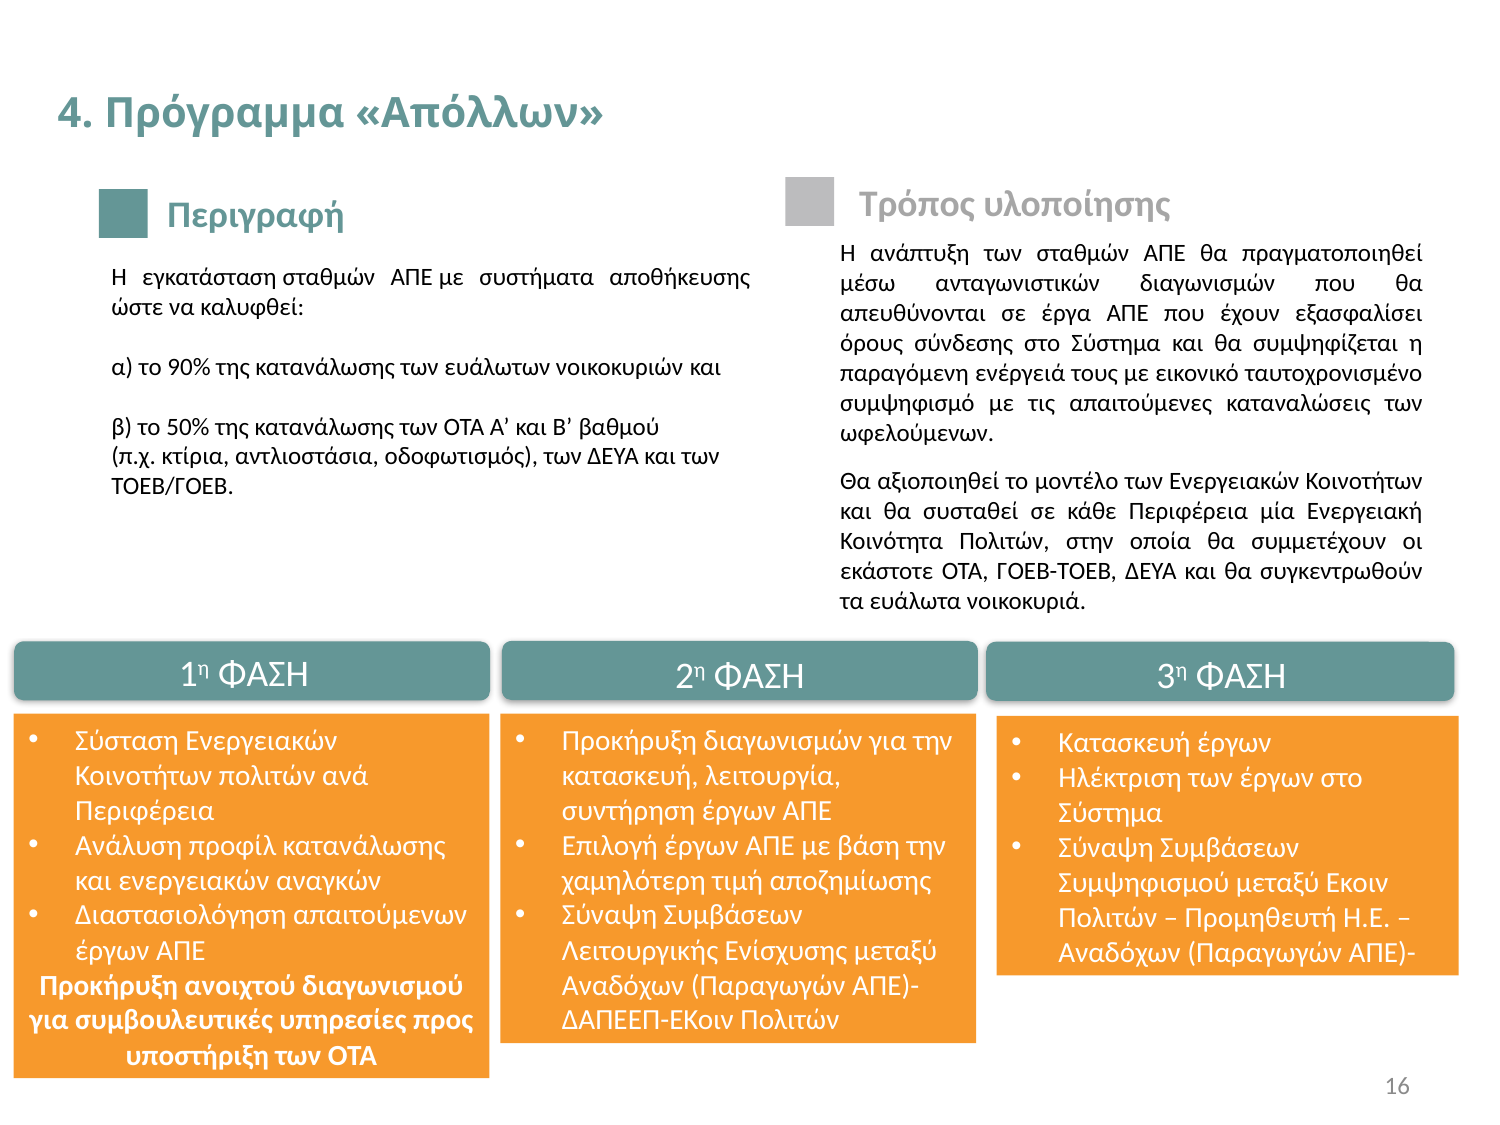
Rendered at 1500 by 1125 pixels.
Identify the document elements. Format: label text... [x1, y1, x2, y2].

text_box [10, 638, 494, 704]
text_box Περιγραφή [152, 182, 673, 243]
text_box [982, 638, 1458, 704]
text_box 3η ΦΑΣΗ [1042, 643, 1401, 704]
text_box 16 [1074, 1054, 1425, 1115]
text_box Σύσταση Ενεργειακών Κοινοτήτων πολιτών ανά Περιφέρεια Ανάλυση προφίλ κατανάλωσης και ενεργειακών αναγκών Διαστασιολόγηση απαιτούμενων έργων ΑΠΕ Προκήρυξη ανοιχτού διαγωνισμού για συμβουλευτικές υπηρεσίες προς υποστήριξη των ΟΤΑ [11, 712, 492, 1080]
text_box 1η ΦΑΣΗ [64, 641, 423, 702]
text_box Η εγκατάσταση σταθμών ΑΠΕ με συστήματα αποθήκευσης ώστε να καλυφθεί: α) το 90% της κατανάλωσης των ευάλωτων νοικοκυριών και β) το 50% της κατανάλωσης των ΟΤΑ Α’ και Β’ βαθμού (π.χ. κτίρια, αντλιοστάσια, οδοφωτισμός), των ΔΕΥΑ και των ΤΟΕΒ/ΓΟΕΒ. [100, 254, 762, 421]
text_box 2η ΦΑΣΗ [561, 643, 919, 704]
text_box [498, 637, 981, 704]
text_box Προκήρυξη διαγωνισμών για την κατασκευή, λειτουργία, συντήρηση έργων ΑΠΕ Επιλογή έργων ΑΠΕ με βάση την χαμηλότερη τιμή αποζημίωσης Σύναψη Συμβάσεων Λειτουργικής Ενίσχυσης μεταξύ Αναδόχων (Παραγωγών ΑΠΕ)-ΔΑΠΕΕΠ-ΕΚοιν Πολιτών [498, 712, 978, 1045]
text_box Η ανάπτυξη των σταθμών ΑΠΕ θα πραγματοποιηθεί μέσω ανταγωνιστικών διαγωνισμών που θα απευθύνονται σε έργα ΑΠΕ που έχουν εξασφαλίσει όρους σύνδεσης στο Σύστημα και θα συμψηφίζεται η παραγόμενη ενέργειά τους με εικονικό ταυτοχρονισμένο συμψηφισμό με τις απαιτούμενες καταναλώσεις των ωφελούμενων. Θα αξιοποιηθεί το μοντέλο των Ενεργειακών Κοινοτήτων και θα συσταθεί σε κάθε Περιφέρεια μία Ενεργειακή Κοινότητα Πολιτών, στην οποία θα συμμετέχουν οι εκάστοτε ΟΤΑ, ΓΟΕΒ-ΤΟΕΒ, ΔΕΥΑ και θα συγκεντρωθούν τα ευάλωτα νοικοκυριά. [828, 231, 1435, 557]
text_box 4. Πρόγραμμα «Απόλλων» [42, 54, 1458, 167]
text_box Κατασκευή έργων Ηλέκτριση των έργων στο Σύστημα Σύναψη Συμβάσεων Συμψηφισμού μεταξύ Εκοιν Πολιτών – Προμηθευτή Η.Ε. – Αναδόχων (Παραγωγών ΑΠΕ)- [995, 714, 1461, 978]
text_box Τρόπος υλοποίησης [844, 171, 1484, 231]
text_box [97, 187, 150, 240]
text_box [783, 175, 836, 228]
